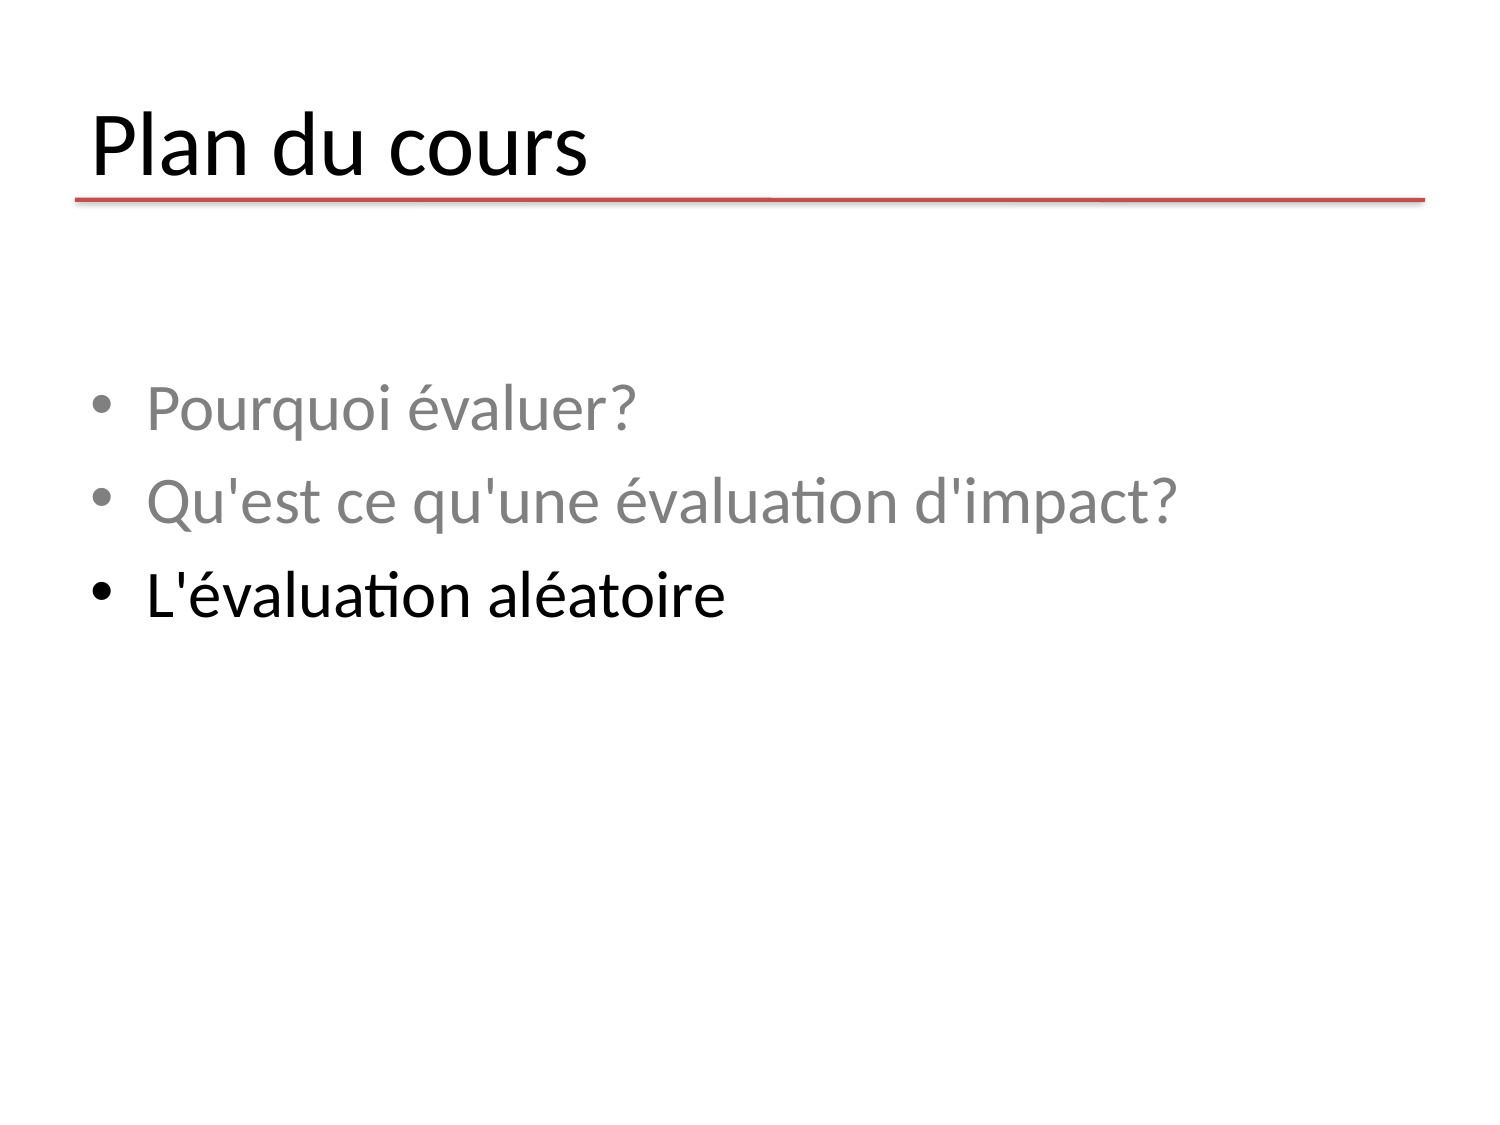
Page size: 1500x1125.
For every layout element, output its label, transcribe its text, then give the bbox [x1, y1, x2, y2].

title Plan du cours [75, 45, 1425, 233]
list Pourquoi évaluer? Qu'est ce qu'une évaluation d'impact? L'évaluation aléatoire [75, 262, 1425, 1005]
